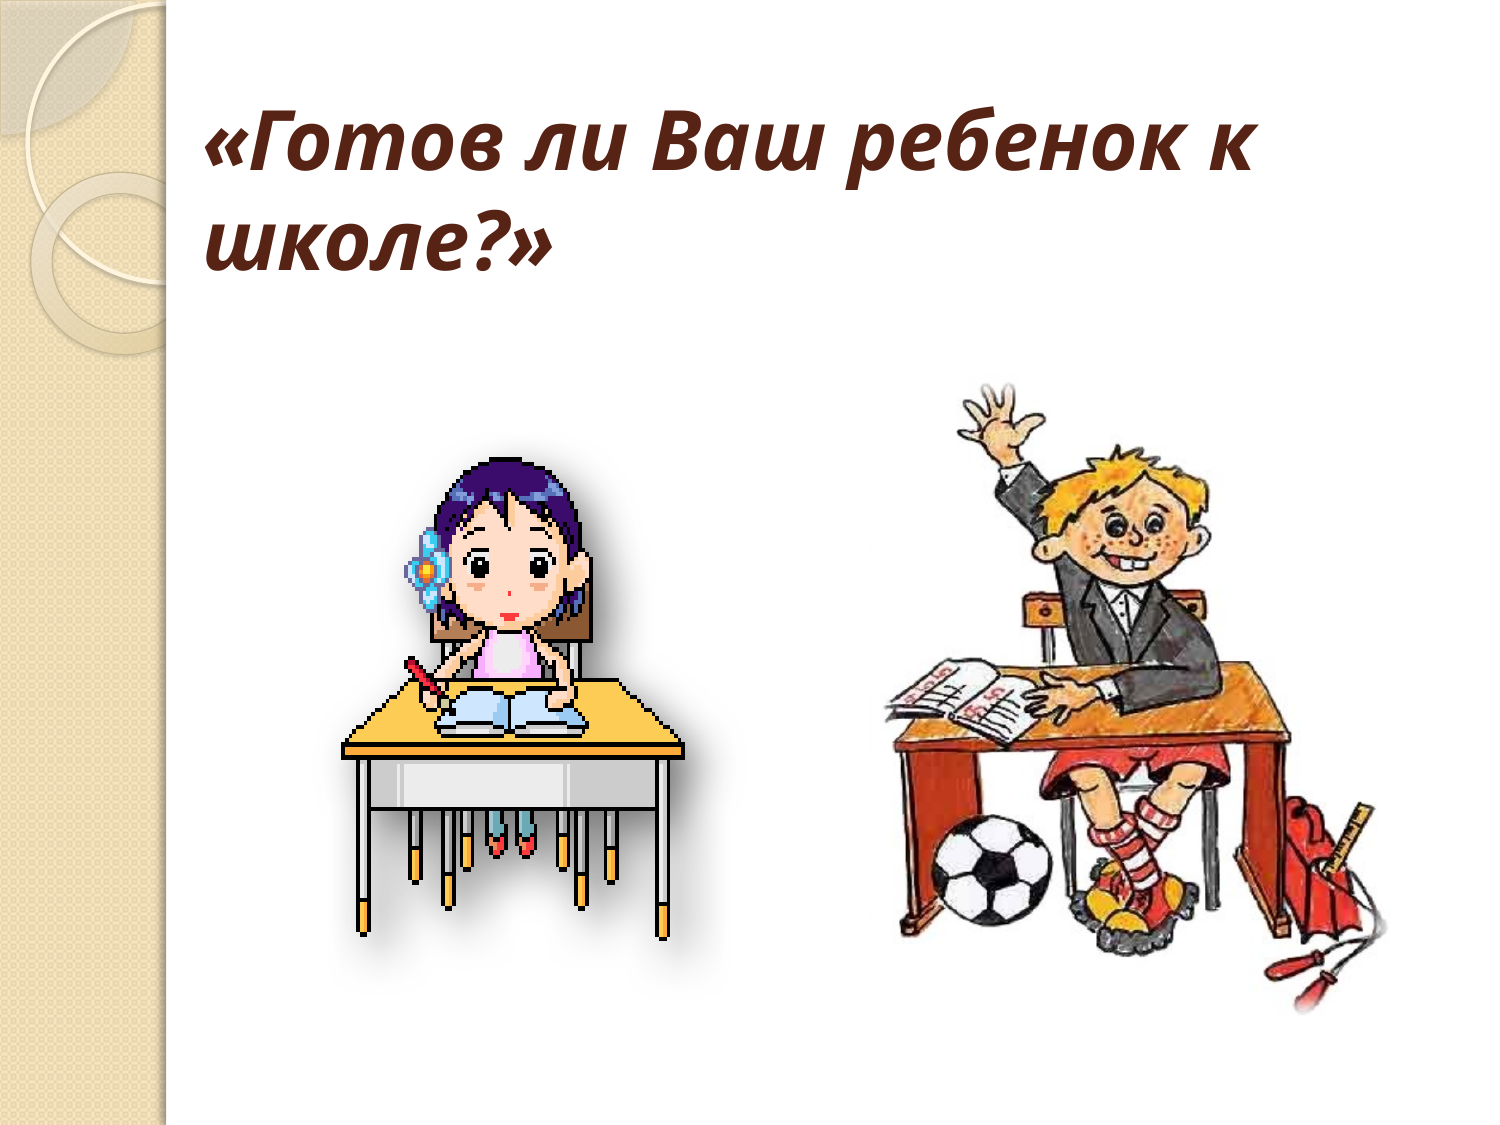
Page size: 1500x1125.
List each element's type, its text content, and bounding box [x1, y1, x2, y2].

picture [866, 374, 1396, 1020]
picture [316, 445, 704, 950]
title «Готов ли Ваш ребенок к школе?» [187, 93, 1500, 282]
